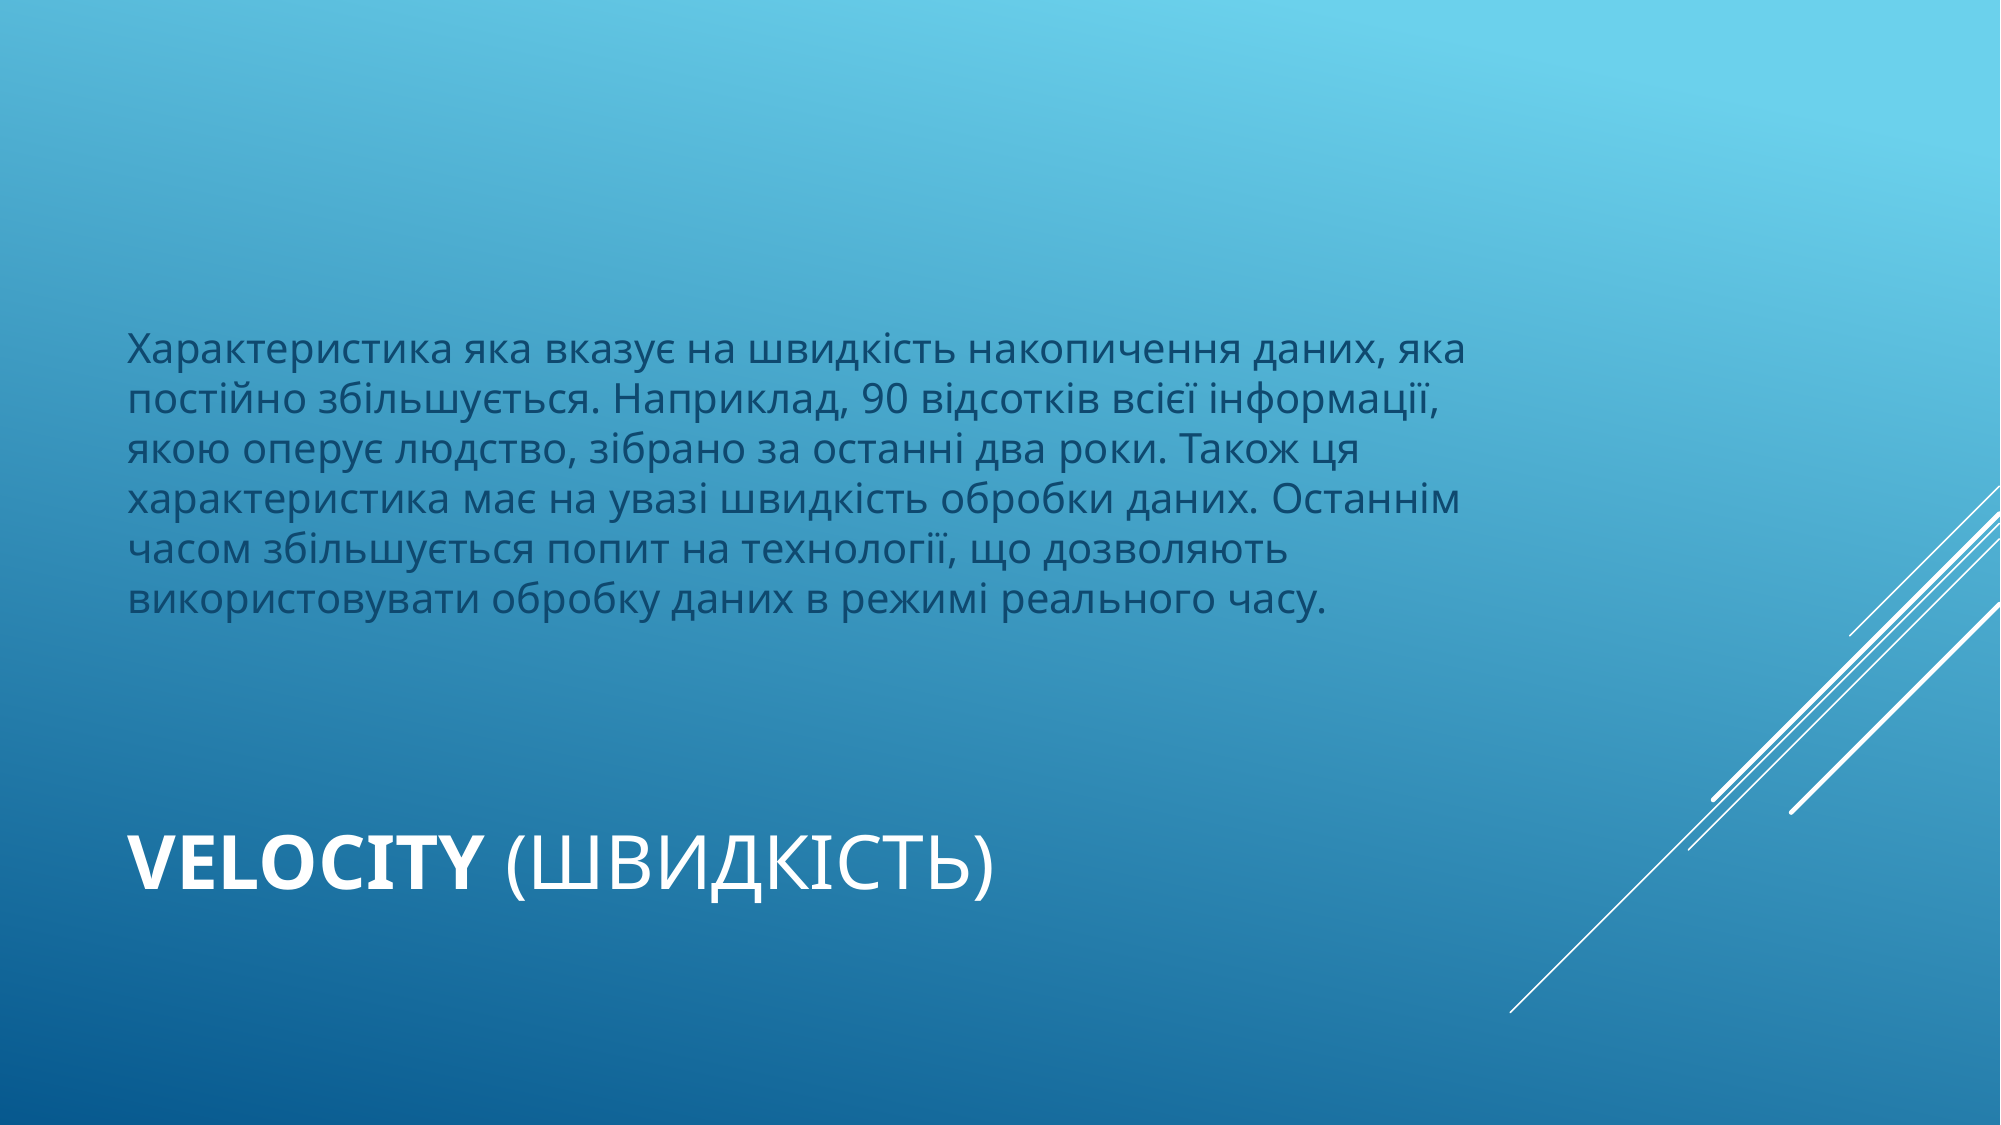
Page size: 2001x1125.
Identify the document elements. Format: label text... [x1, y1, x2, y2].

list Характеристика яка вказує на швидкість накопичення даних, яка постійно збільшується. Наприклад, 90 відсотків всієї інформації, якою оперує людство, зібрано за останні два роки. Також ця характеристика має на увазі швидкість обробки даних. Останнім часом збільшується попит на технології, що дозволяють використовувати обробку даних в режимі реального часу. [112, 175, 1513, 769]
title Velocity (швидкість) [112, 769, 1513, 984]
